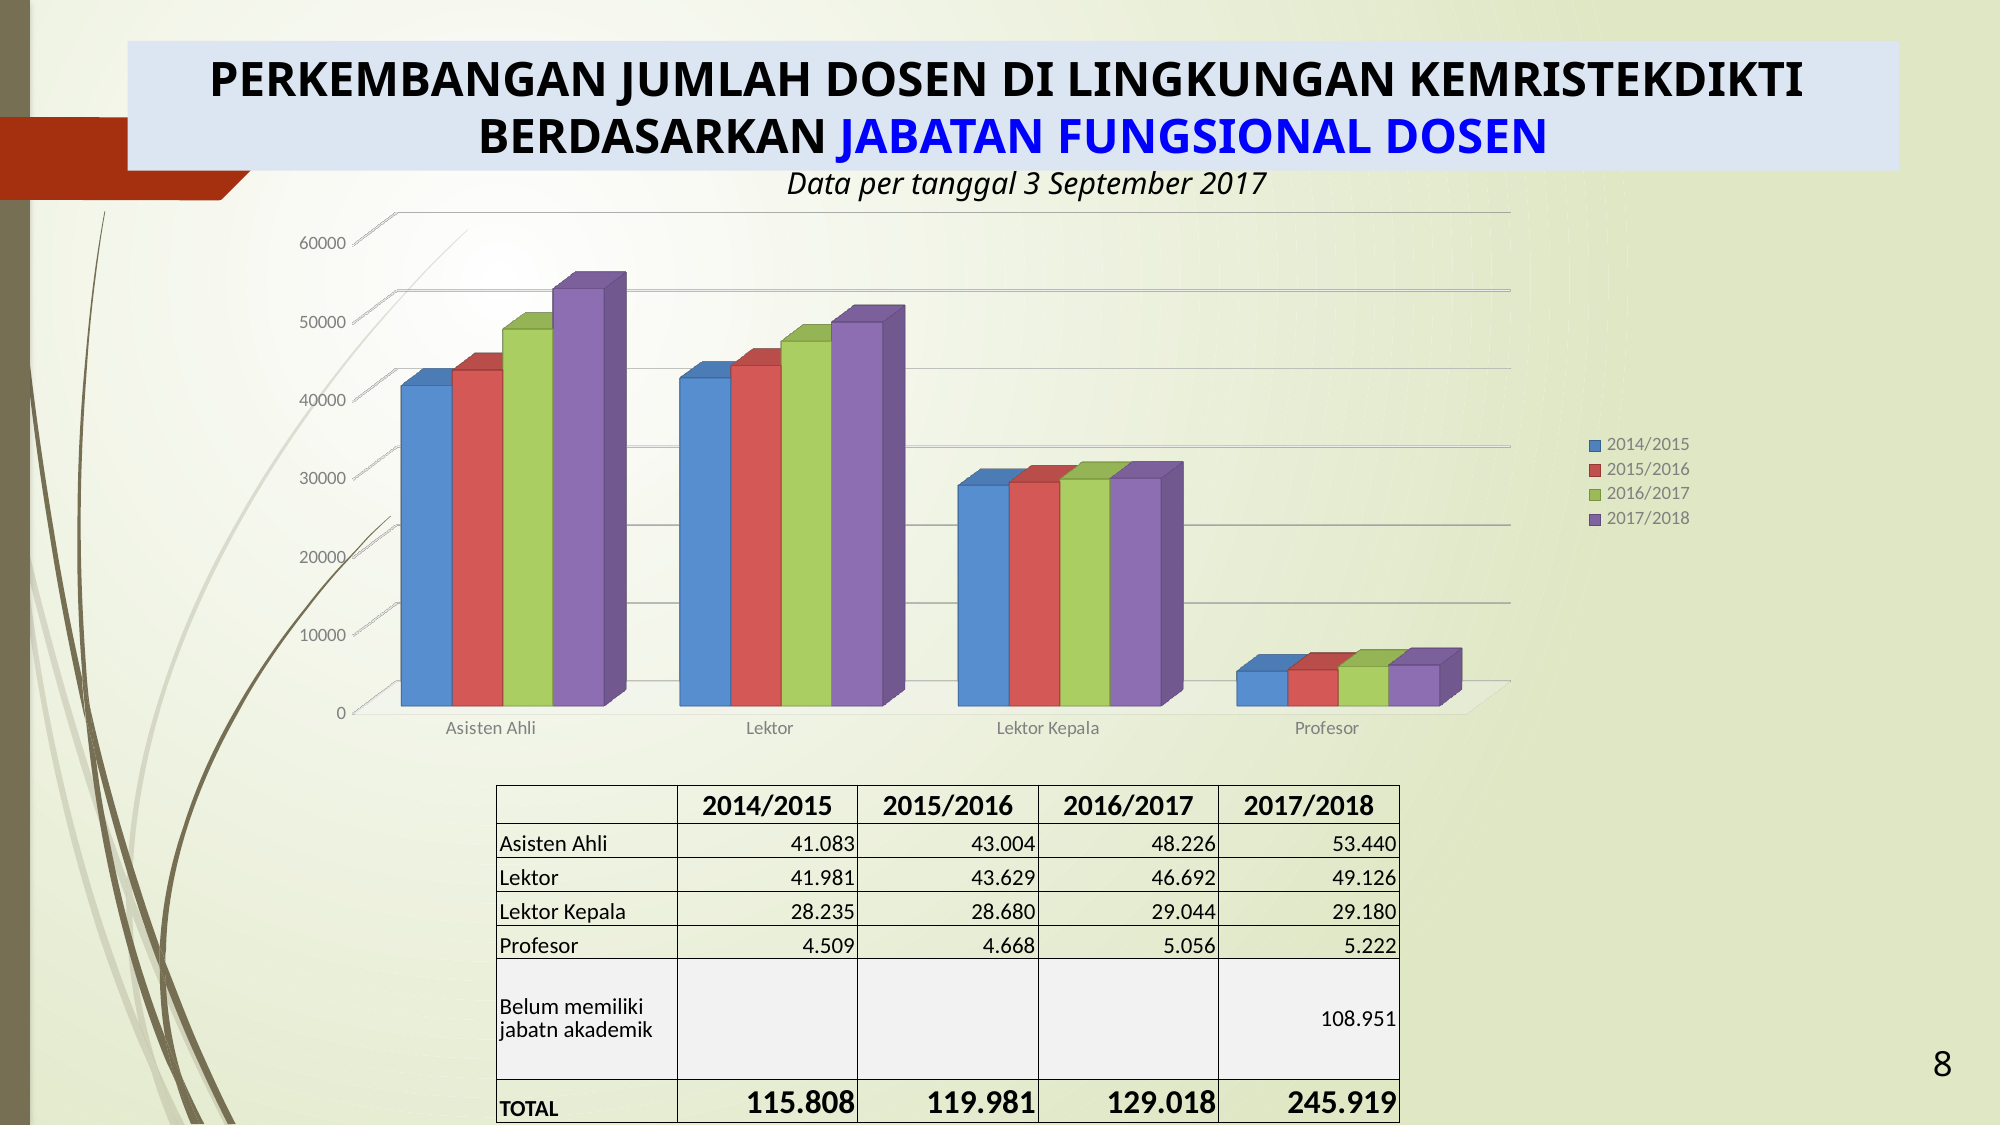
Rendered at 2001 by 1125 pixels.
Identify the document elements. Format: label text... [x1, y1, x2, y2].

table_cell TOTAL [497, 1080, 677, 1122]
text_box 8 [1855, 1034, 1969, 1093]
table_header 2017/2018 [1219, 786, 1399, 823]
table_cell 41.083 [678, 824, 857, 857]
table_cell 43.629 [858, 858, 1038, 891]
table_cell 115.808 [678, 1080, 857, 1122]
table_cell 28.235 [678, 892, 857, 925]
table_cell 29.180 [1219, 892, 1399, 925]
table_header 2015/2016 [858, 786, 1038, 823]
table_cell Profesor [497, 926, 677, 958]
table_cell 245.919 [1219, 1080, 1399, 1122]
table_cell 46.692 [1039, 858, 1218, 891]
table_cell 28.680 [858, 892, 1038, 925]
table_cell 48.226 [1039, 824, 1218, 857]
table_cell 119.981 [858, 1080, 1038, 1122]
table_cell 49.126 [1219, 858, 1399, 891]
table_cell 29.044 [1039, 892, 1218, 925]
text_box Data per tanggal 3 September 2017 [624, 156, 1430, 201]
table_cell 108.951 [1219, 959, 1399, 1079]
table_cell 5.222 [1219, 926, 1399, 958]
table_cell 53.440 [1219, 824, 1399, 857]
table_cell 43.004 [858, 824, 1038, 857]
table_cell [678, 959, 857, 1079]
table_cell 129.018 [1039, 1080, 1218, 1122]
table_cell [858, 959, 1038, 1079]
table_cell Lektor Kepala [497, 892, 677, 925]
table_cell 5.056 [1039, 926, 1218, 958]
table_cell Lektor [497, 858, 677, 891]
table_cell [1039, 959, 1218, 1079]
table_header 2014/2015 [678, 786, 857, 823]
table_cell Asisten Ahli [497, 824, 677, 857]
table_cell 4.509 [678, 926, 857, 958]
text_box PERKEMBANGAN JUMLAH DOSEN DI LINGKUNGAN KEMRISTEKDIKTI BERDASARKAN JABATAN FUNGSIONAL DOSEN [127, 40, 1899, 171]
table_header 2016/2017 [1039, 786, 1218, 823]
chart [272, 202, 1709, 764]
table_cell 4.668 [858, 926, 1038, 958]
table_header [497, 786, 677, 823]
table_cell 41.981 [678, 858, 857, 891]
table_cell Belum memiliki jabatn akademik [497, 959, 677, 1079]
